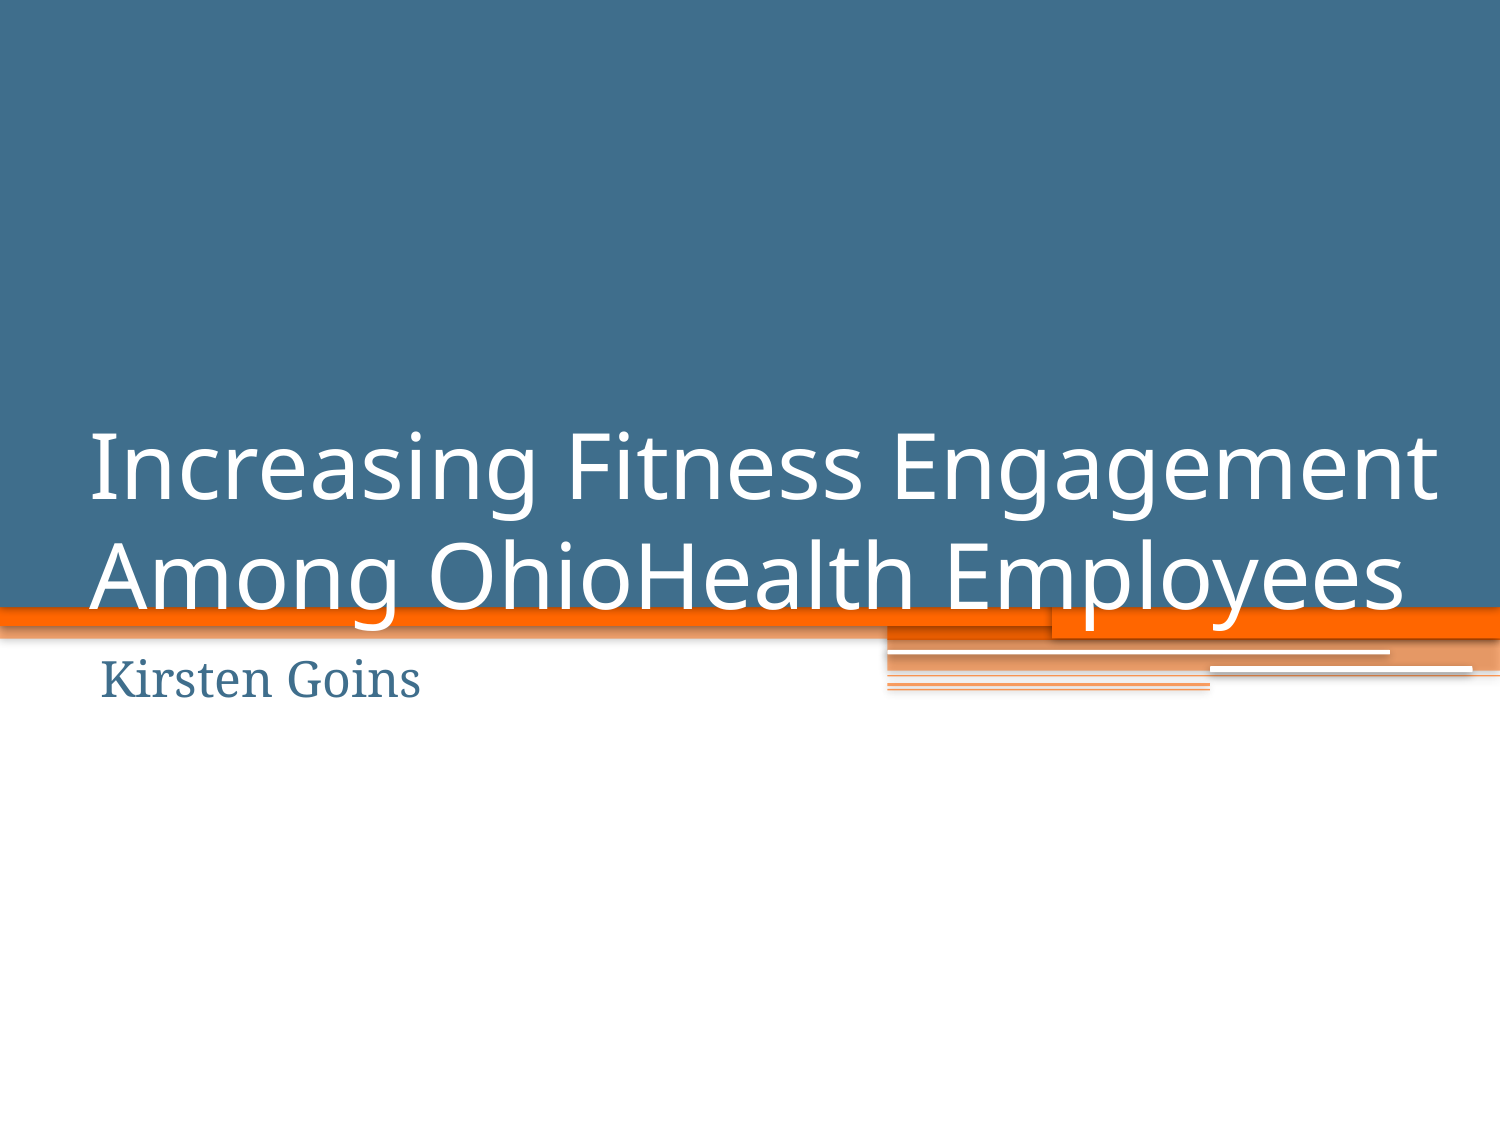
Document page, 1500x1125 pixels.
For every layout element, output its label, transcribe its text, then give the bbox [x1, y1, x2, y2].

subtitle Kirsten Goins [75, 639, 888, 928]
title Increasing Fitness Engagement Among OhioHealth Employees [75, 394, 1463, 636]
